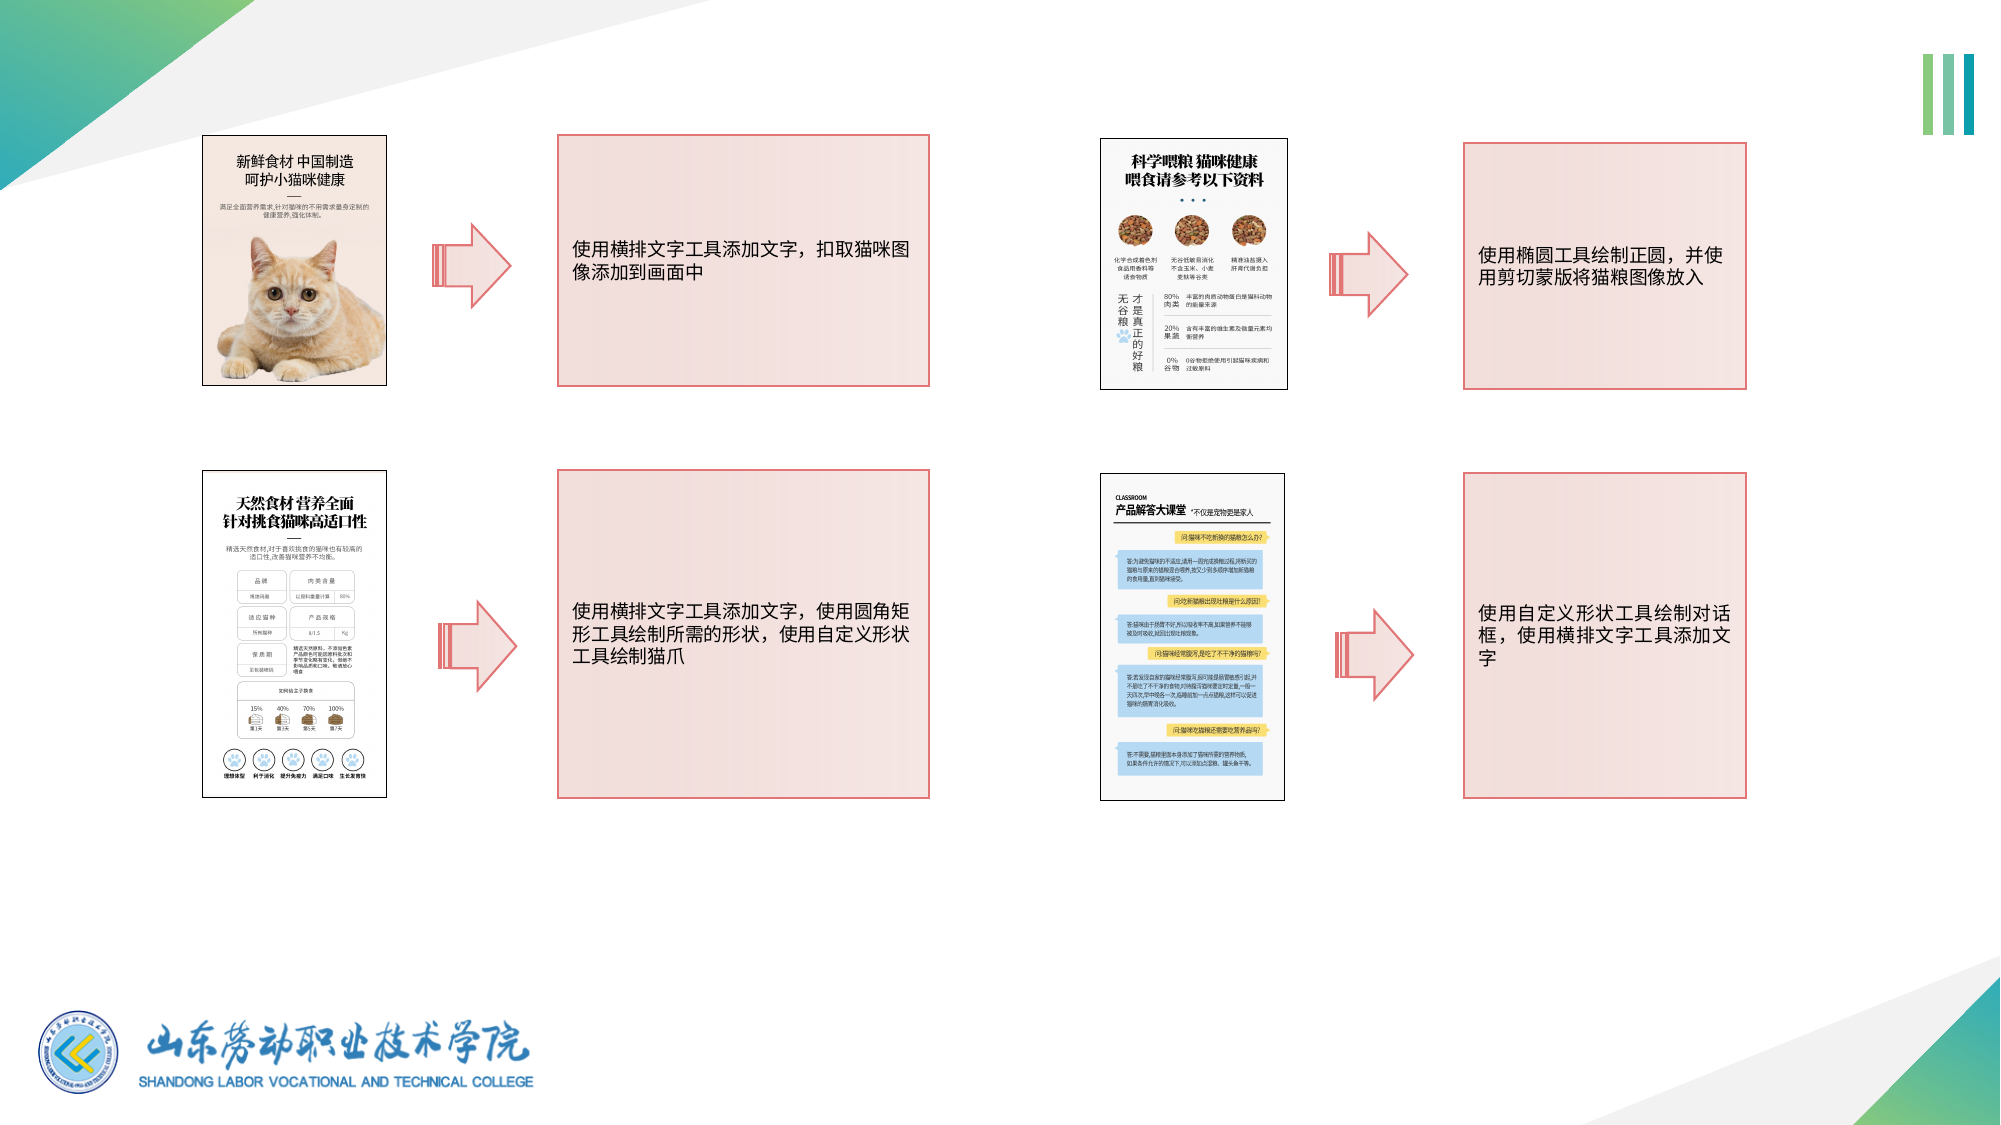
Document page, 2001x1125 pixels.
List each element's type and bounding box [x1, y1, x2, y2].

picture [202, 470, 387, 798]
picture [202, 135, 387, 387]
text_box [0, 0, 2000, 1125]
picture [38, 1010, 550, 1094]
text_box [1928, 54, 1969, 136]
picture [1099, 473, 1285, 801]
picture [1099, 137, 1288, 390]
